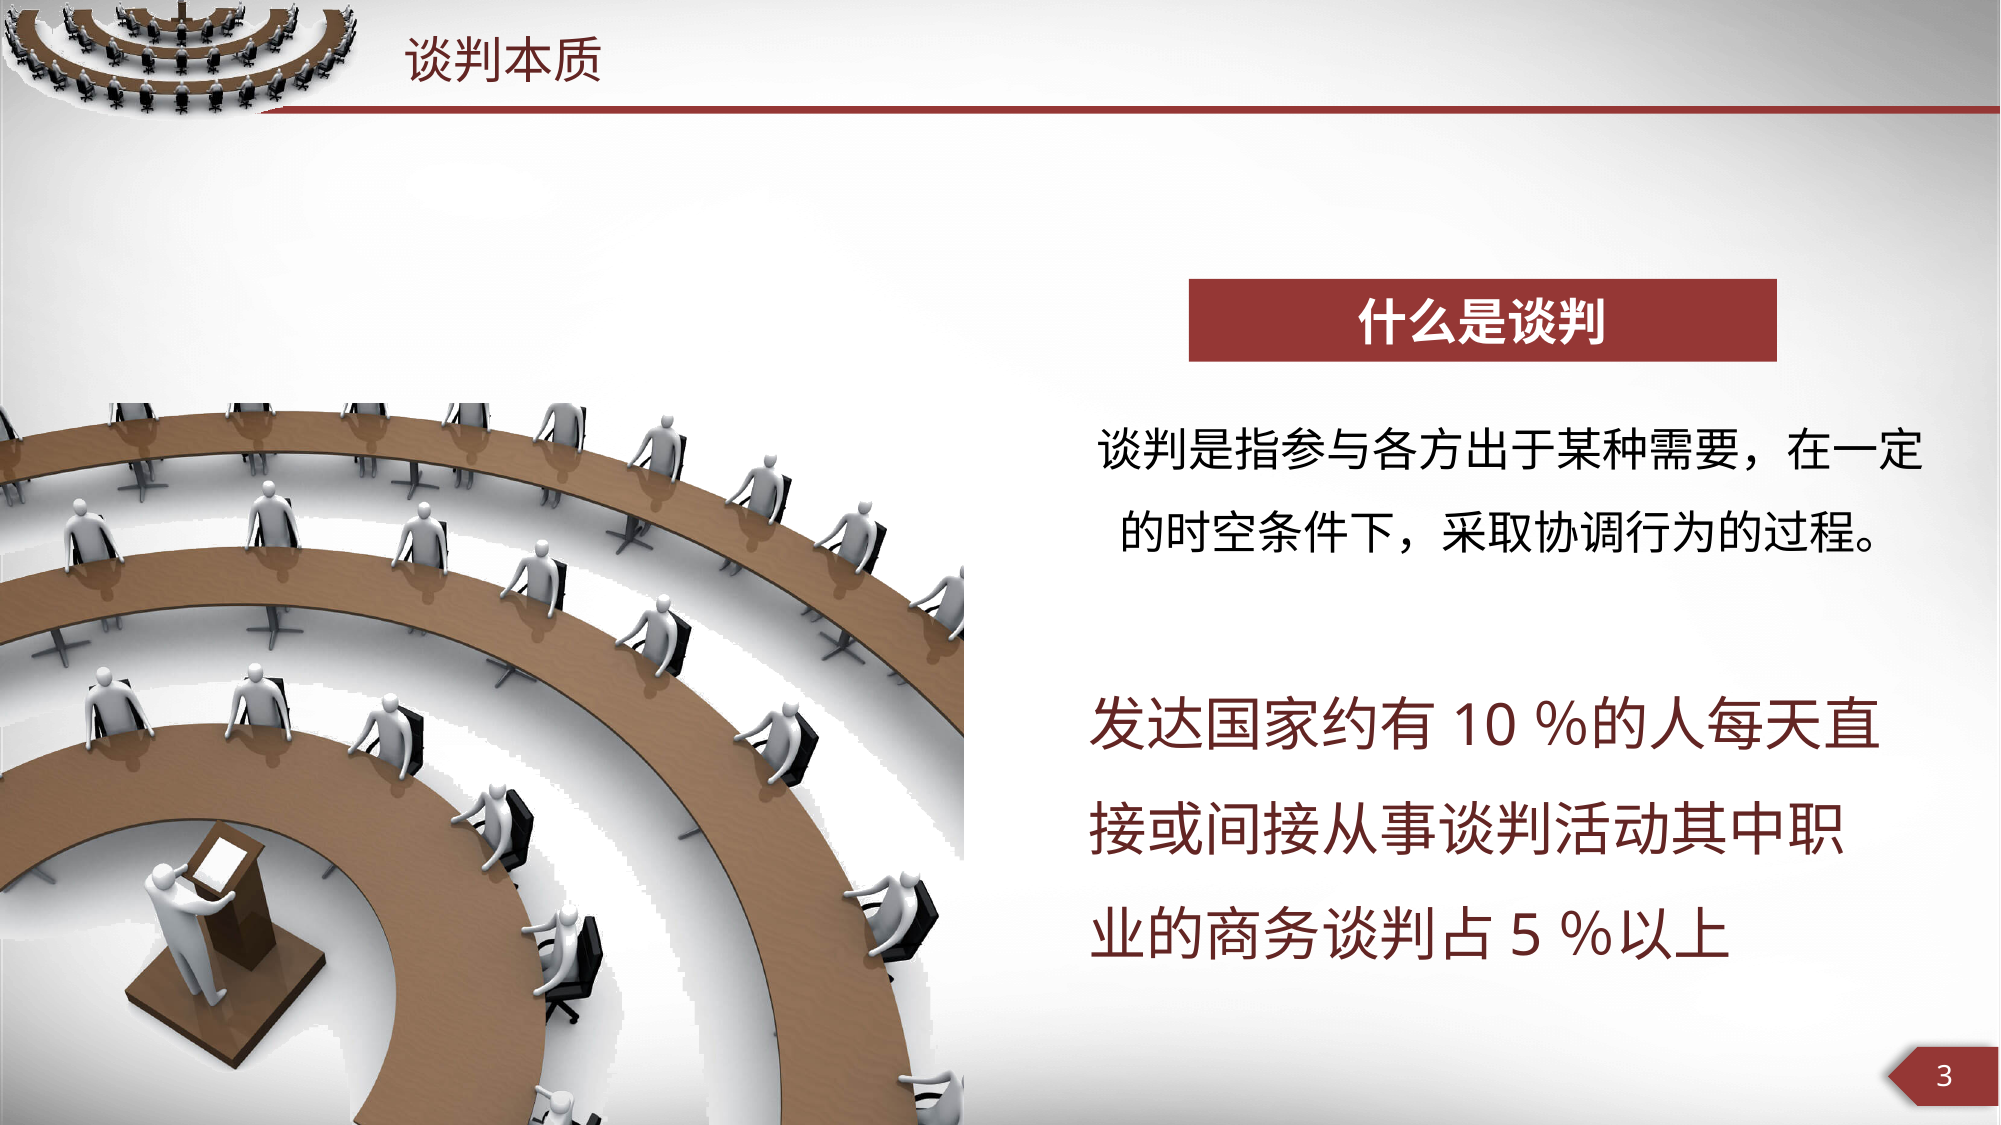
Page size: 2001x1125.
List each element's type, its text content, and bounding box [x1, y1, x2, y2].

text_box 发达国家约有10％的人每天直接或间接从事谈判活动其中职业的商务谈判占5％以上 [1073, 645, 1919, 1024]
list 谈判本质 [388, 11, 1074, 107]
slide_number 3 [1889, 1046, 2000, 1107]
text_box 谈判是指参与各方出于某种需要，在一定的时空条件下，采取协调行为的过程。 [1077, 385, 1943, 569]
picture [0, 0, 2001, 1125]
text_box 什么是谈判 [1188, 278, 1777, 362]
